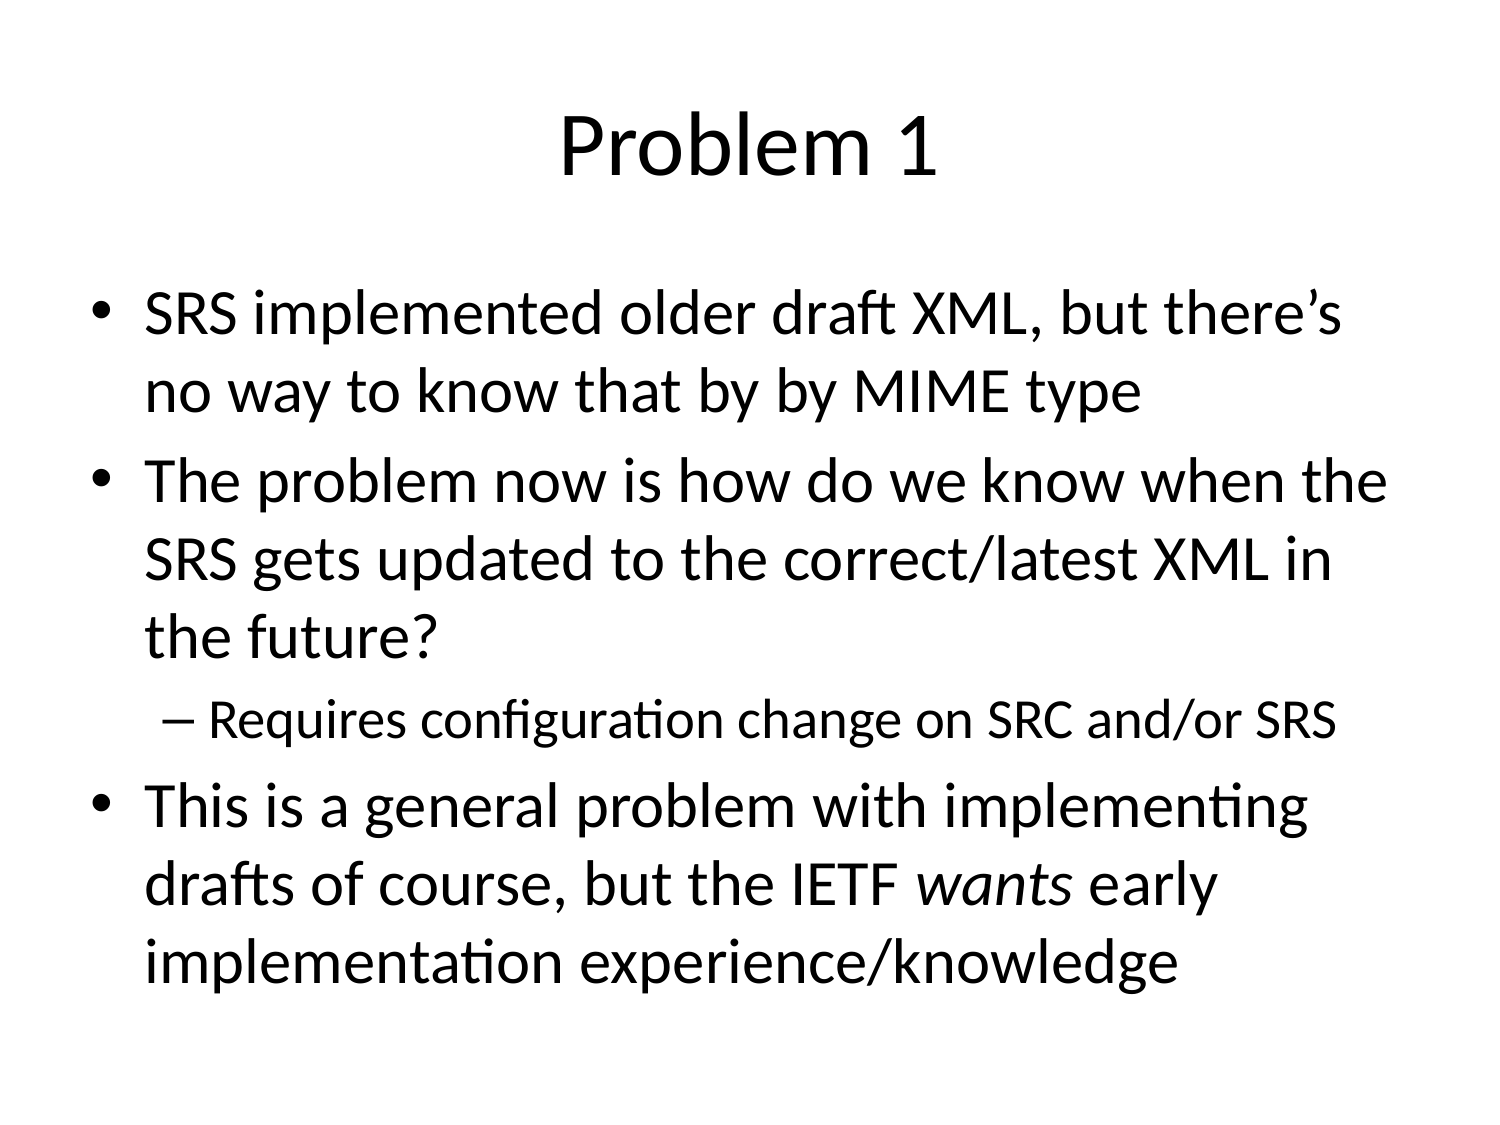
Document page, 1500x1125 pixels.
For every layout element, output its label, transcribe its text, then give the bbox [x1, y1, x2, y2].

list SRS implemented older draft XML, but there’s no way to know that by by MIME type The problem now is how do we know when the SRS gets updated to the correct/latest XML in the future? Requires configuration change on SRC and/or SRS This is a general problem with implementing drafts of course, but the IETF wants early implementation experience/knowledge [75, 262, 1425, 1005]
title Problem 1 [75, 45, 1425, 233]
